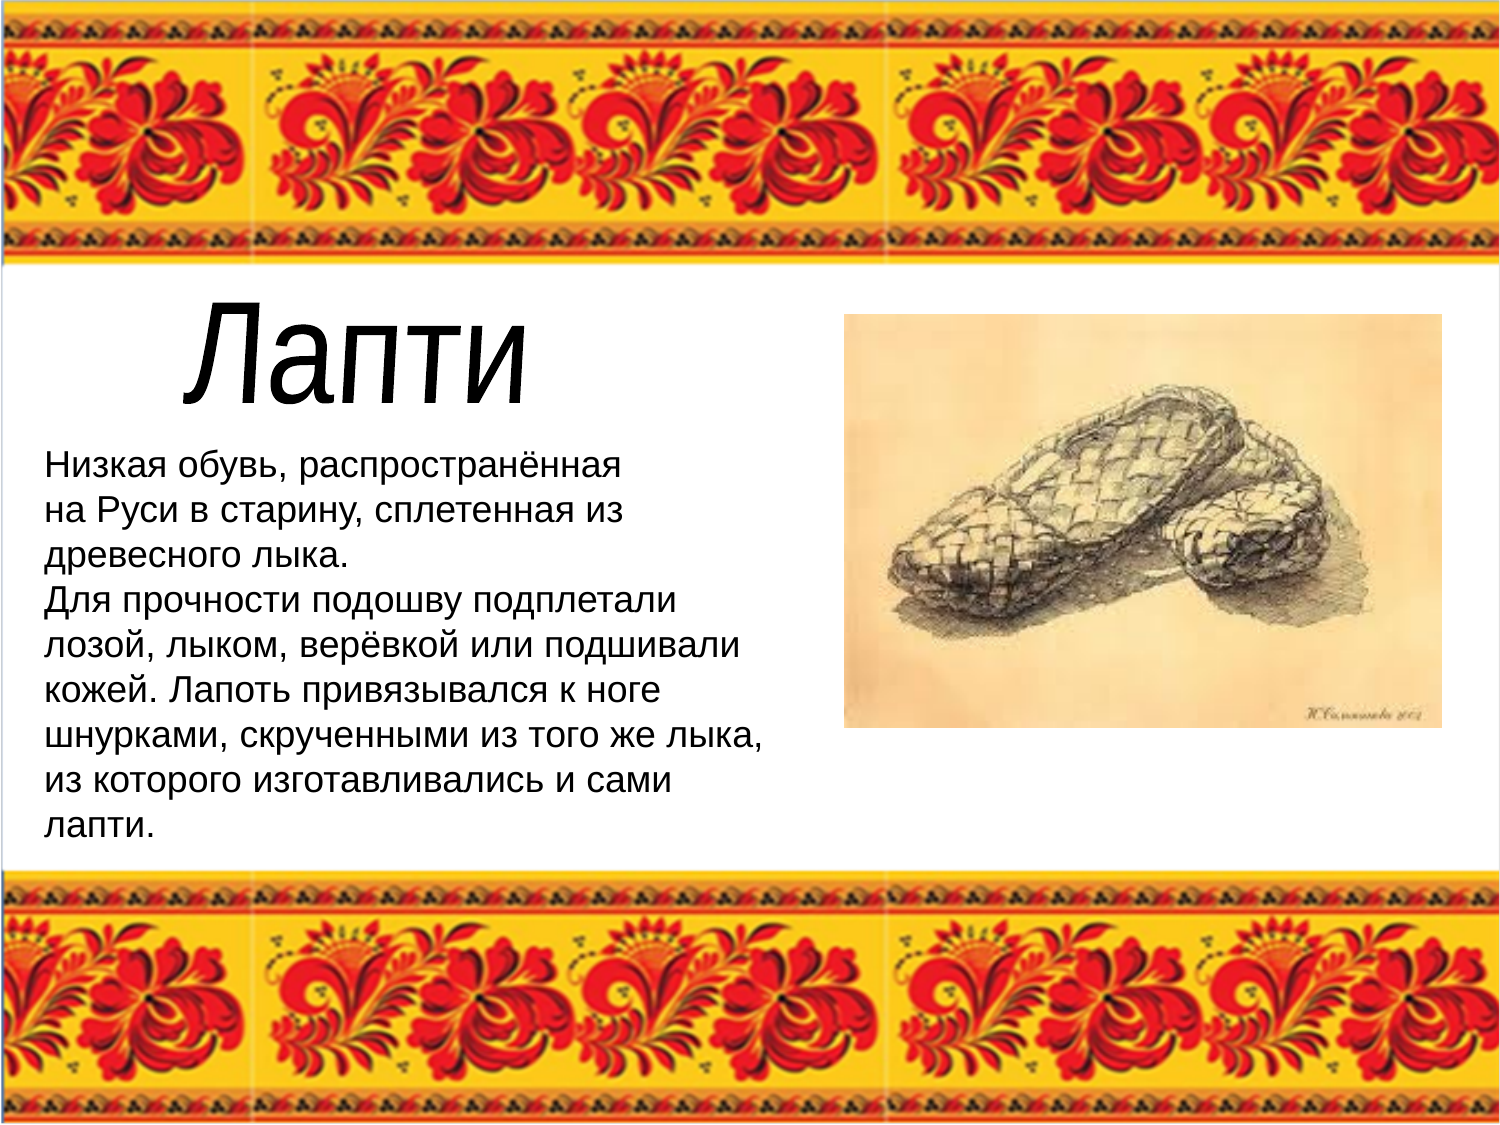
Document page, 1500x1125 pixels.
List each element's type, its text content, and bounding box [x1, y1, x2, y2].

text_box Низкая обувь, распространённая на Руси в старину, сплетенная из древесного лыка. Для прочности подошву подплетали лозой, лыком, верёвкой или подшивали кожей. Лапоть привязывался к ноге шнурками, скрученными из того же лыка, из которого изготавливались и сами лапти. [29, 432, 780, 853]
picture [0, 0, 1500, 1125]
